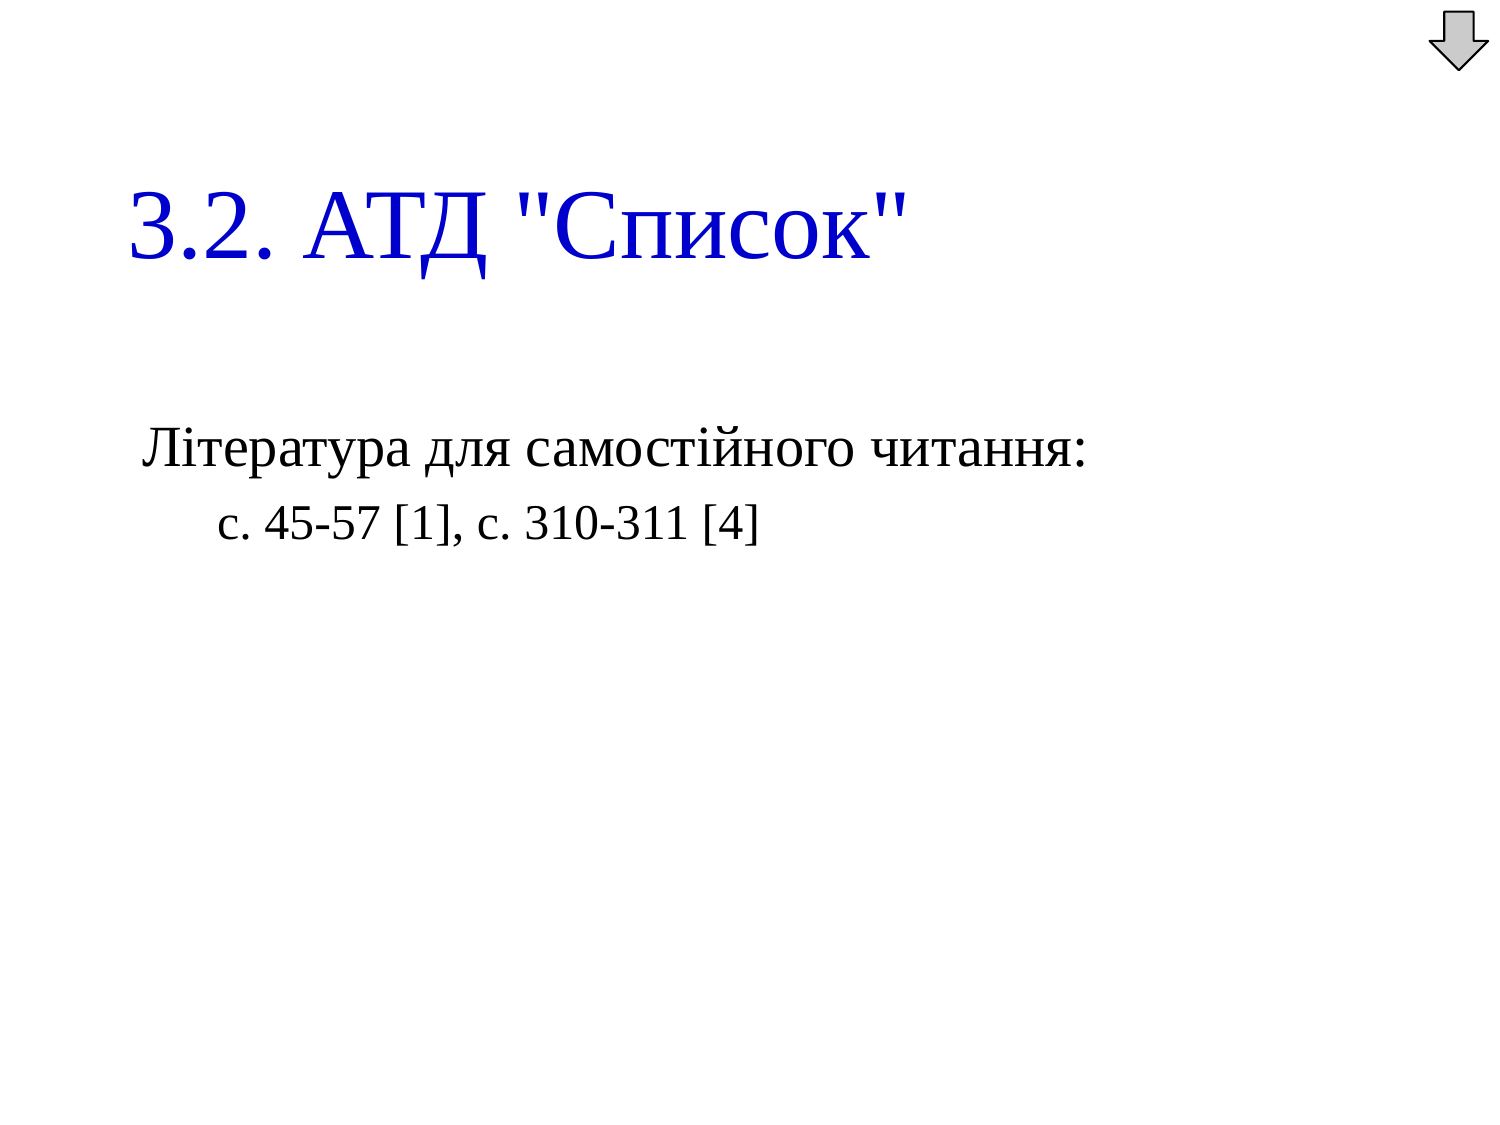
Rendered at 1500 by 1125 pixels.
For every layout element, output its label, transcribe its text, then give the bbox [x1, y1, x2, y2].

list Література для самостійного читання: с. 45-57 [1], с. 310-311 [4] [112, 408, 1388, 764]
title 3.2. АТД "Список" [111, 99, 1438, 339]
text_box [1429, 11, 1489, 71]
